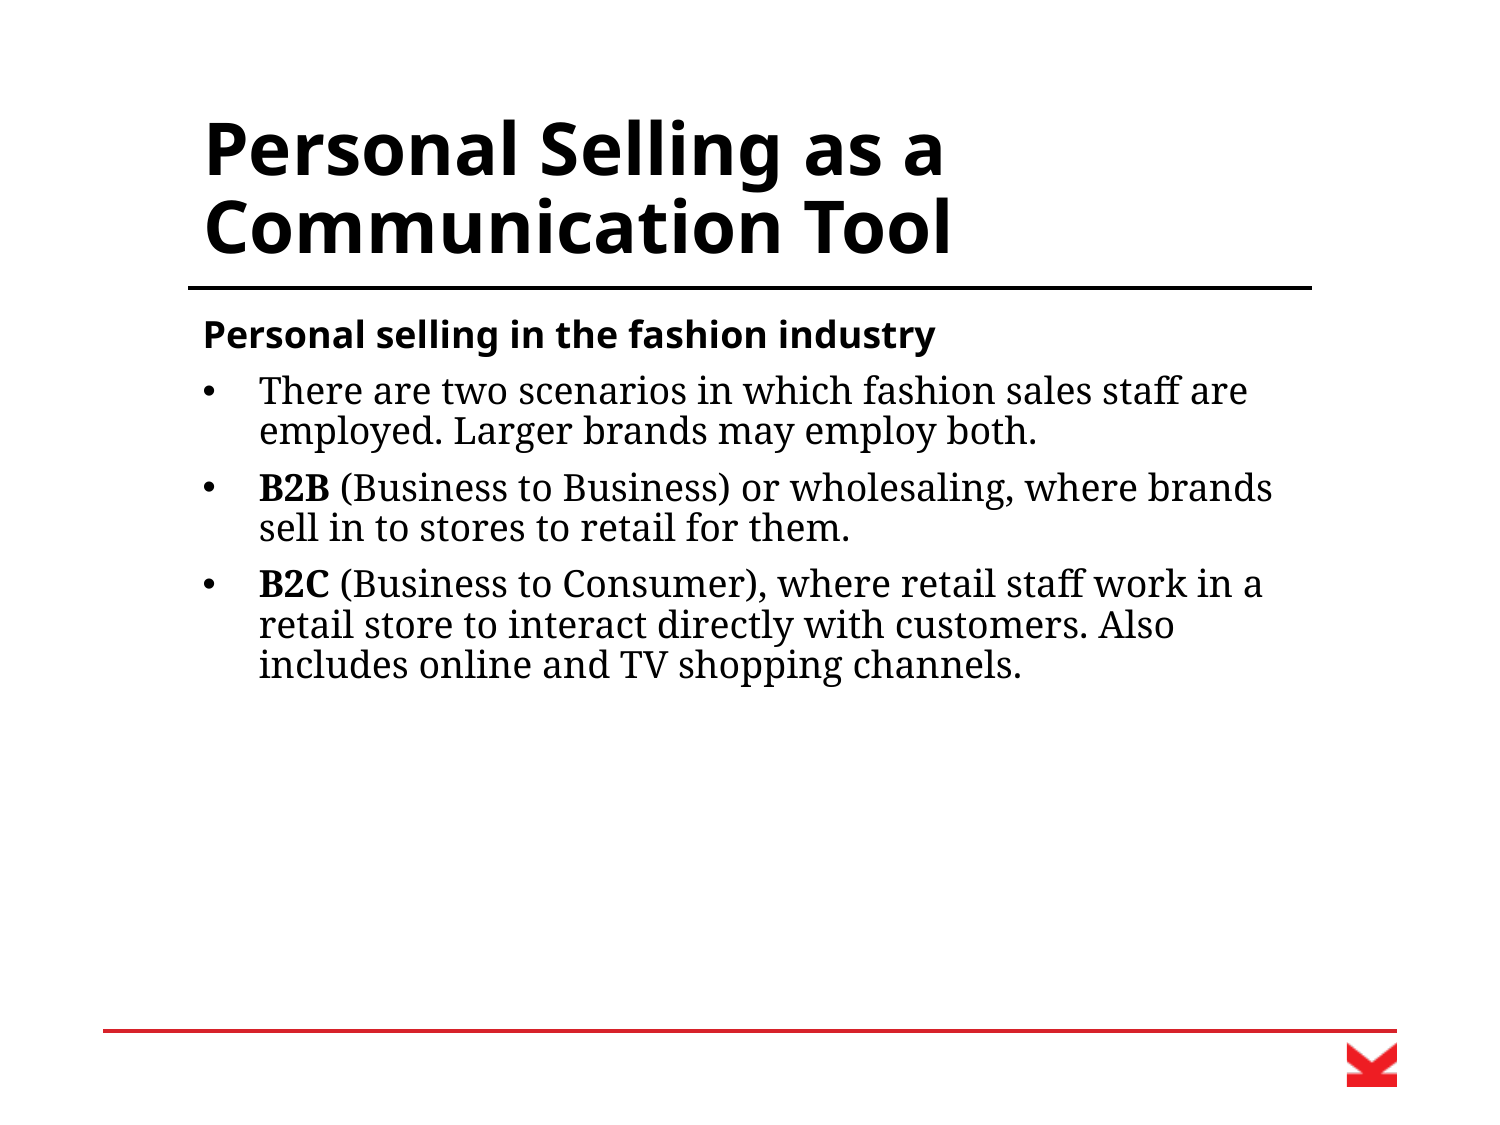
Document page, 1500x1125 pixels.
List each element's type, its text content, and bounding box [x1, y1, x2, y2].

subtitle Personal selling in the fashion industry There are two scenarios in which fashion sales staff are employed. Larger brands may employ both. B2B (Business to Business) or wholesaling, where brands sell in to stores to retail for them. B2C (Business to Consumer), where retail staff work in a retail store to interact directly with customers. Also includes online and TV shopping channels. [187, 308, 1313, 863]
title Personal Selling as a Communication Tool [188, 59, 1312, 278]
